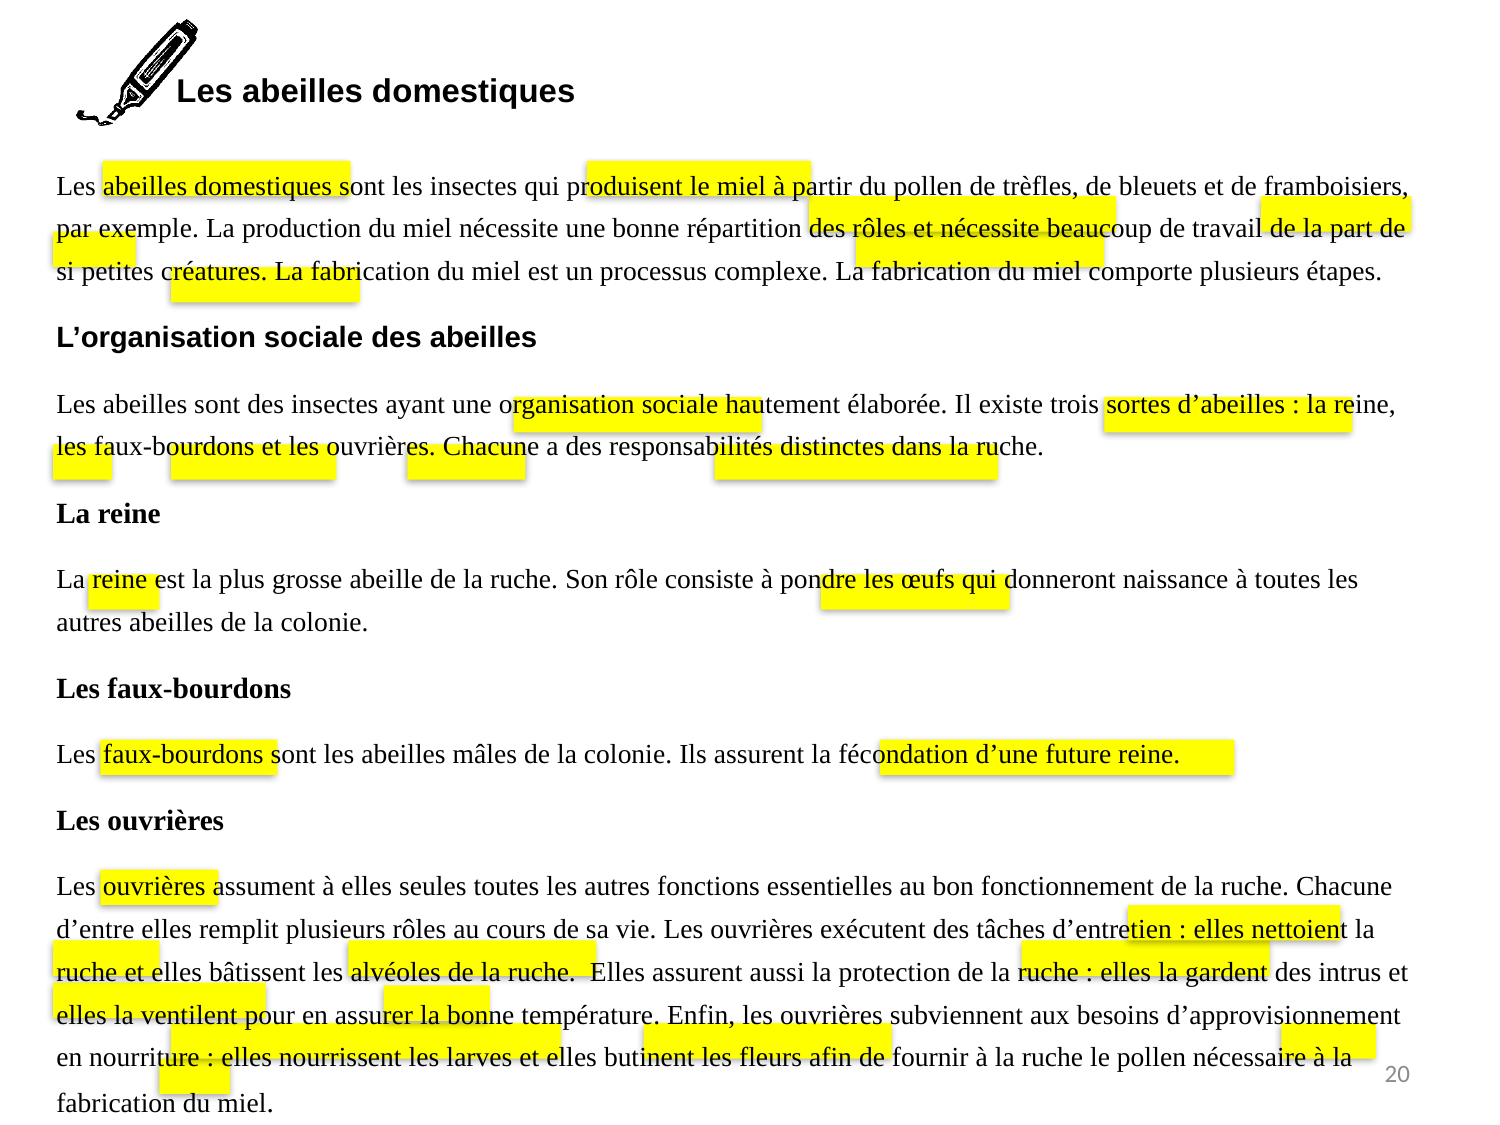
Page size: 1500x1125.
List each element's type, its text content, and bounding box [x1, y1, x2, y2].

slide_number 20 [1074, 1042, 1425, 1103]
list Les abeilles domestiques Les abeilles domestiques sont les insectes qui produisent le miel à partir du pollen de trèfles, de bleuets et de framboisiers, par exemple. La production du miel nécessite une bonne répartition des rôles et nécessite beaucoup de travail de la part de si petites créatures. La fabrication du miel est un processus complexe. La fabrication du miel comporte plusieurs étapes. L’organisation sociale des abeilles Les abeilles sont des insectes ayant une organisation sociale hautement élaborée. Il existe trois sortes d’abeilles : la reine, les faux-bourdons et les ouvrières. Chacune a des responsabilités distinctes dans la ruche. La reine La reine est la plus grosse abeille de la ruche. Son rôle consiste à pondre les œufs qui donneront naissance à toutes les autres abeilles de la colonie. Les faux-bourdons Les faux-bourdons sont les abeilles mâles de la colonie. Ils assurent la fécondation d’une future reine. Les ouvrières Les ouvrières assument à elles seules toutes les autres fonctions essentielles au bon fonctionnement de la ruche. Chacune d’entre elles remplit plusieurs rôles au cours de sa vie. Les ouvrières exécutent des tâches d’entretien : elles nettoient la ruche et elles bâtissent les alvéoles de la ruche. Elles assurent aussi la protection de la ruche : elles la gardent des intrus et elles la ventilent pour en assurer la bonne température. Enfin, les ouvrières subviennent aux besoins d’approvisionnement en nourriture : elles nourrissent les larves et elles butinent les fleurs afin de fournir à la ruche le pollen nécessaire à la fabrication du miel. [41, 54, 1447, 1125]
picture [76, 18, 198, 126]
